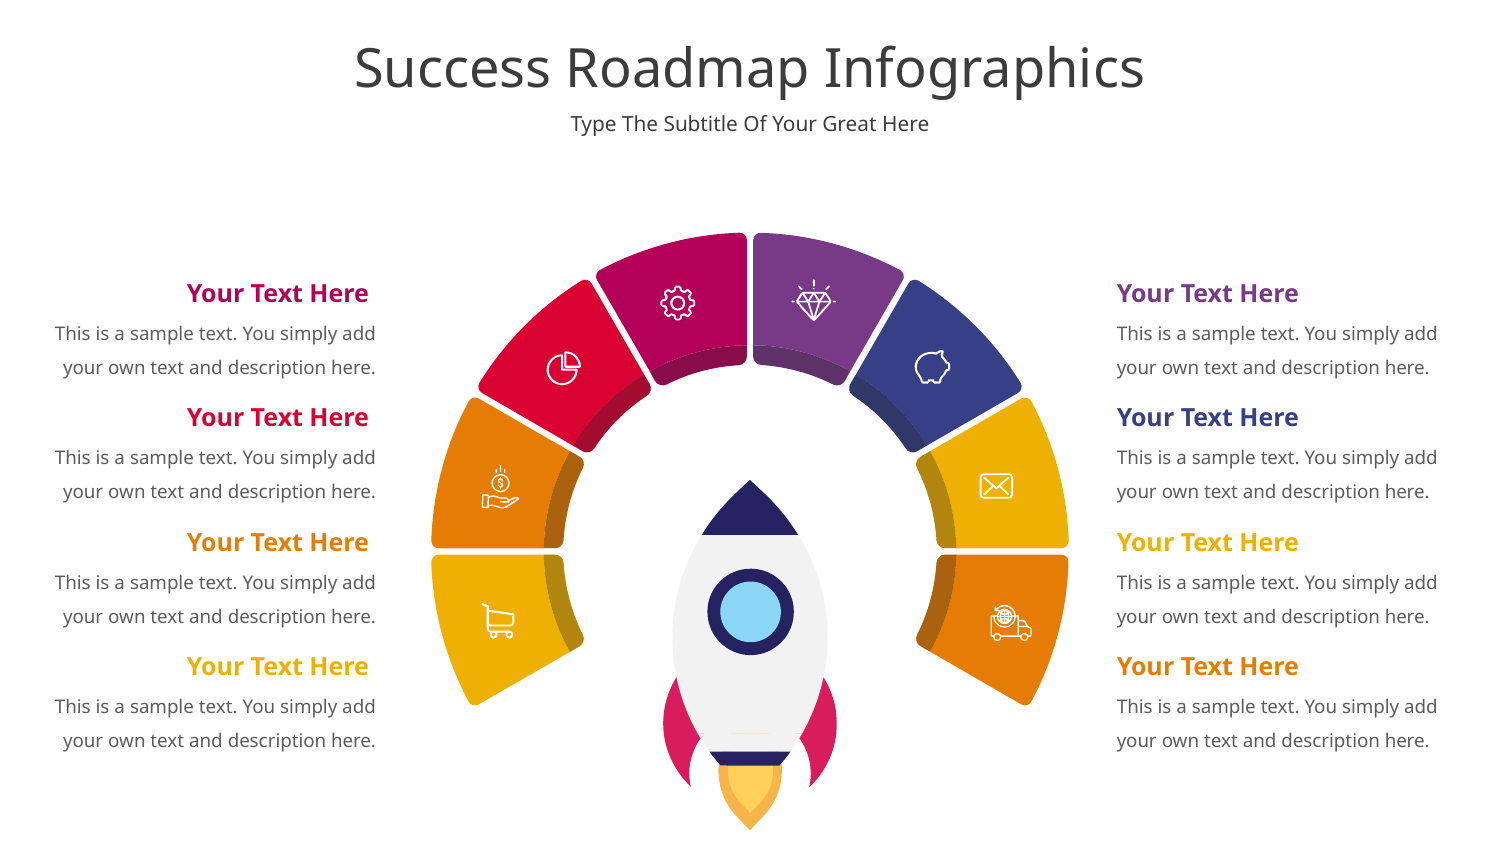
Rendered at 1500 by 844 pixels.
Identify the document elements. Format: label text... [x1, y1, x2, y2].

text_box This is a sample text. You simply add your own text and description here. [39, 683, 376, 752]
text_box This is a sample text. You simply add your own text and description here. [1116, 683, 1453, 752]
text_box Your Text Here [126, 277, 376, 308]
text_box Your Text Here [1116, 526, 1367, 557]
text_box [481, 603, 515, 639]
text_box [481, 464, 520, 509]
text_box This is a sample text. You simply add your own text and description here. [39, 559, 376, 627]
text_box Your Text Here [126, 650, 376, 681]
text_box [856, 279, 1022, 446]
text_box Your Text Here [126, 401, 376, 432]
text_box [753, 232, 904, 371]
text_box Your Text Here [1116, 401, 1367, 432]
text_box [543, 554, 584, 652]
text_box [543, 451, 584, 549]
text_box [914, 349, 951, 384]
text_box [660, 285, 696, 321]
text_box [849, 374, 927, 453]
text_box [572, 374, 651, 453]
text_box This is a sample text. You simply add your own text and description here. [39, 434, 376, 503]
text_box This is a sample text. You simply add your own text and description here. [1116, 310, 1453, 378]
text_box [916, 451, 957, 549]
text_box [930, 554, 1069, 706]
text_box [979, 473, 1014, 499]
text_box [649, 345, 747, 386]
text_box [546, 350, 582, 386]
text_box Your Text Here [1116, 277, 1367, 308]
text_box Your Text Here [1116, 650, 1367, 681]
text_box [990, 604, 1032, 642]
text_box This is a sample text. You simply add your own text and description here. [1116, 559, 1453, 627]
text_box [431, 397, 570, 549]
text_box [930, 397, 1069, 549]
text_box This is a sample text. You simply add your own text and description here. [39, 310, 376, 378]
text_box [596, 232, 747, 371]
text_box Your Text Here [126, 526, 376, 557]
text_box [791, 278, 837, 323]
title Success Roadmap Infographics [63, 25, 1437, 107]
text_box [753, 345, 851, 386]
text_box [478, 279, 644, 446]
text_box [431, 554, 570, 706]
text_box This is a sample text. You simply add your own text and description here. [1116, 434, 1453, 503]
list Type The Subtitle Of Your Great Here [63, 108, 1437, 138]
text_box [662, 479, 838, 831]
text_box [916, 554, 957, 652]
